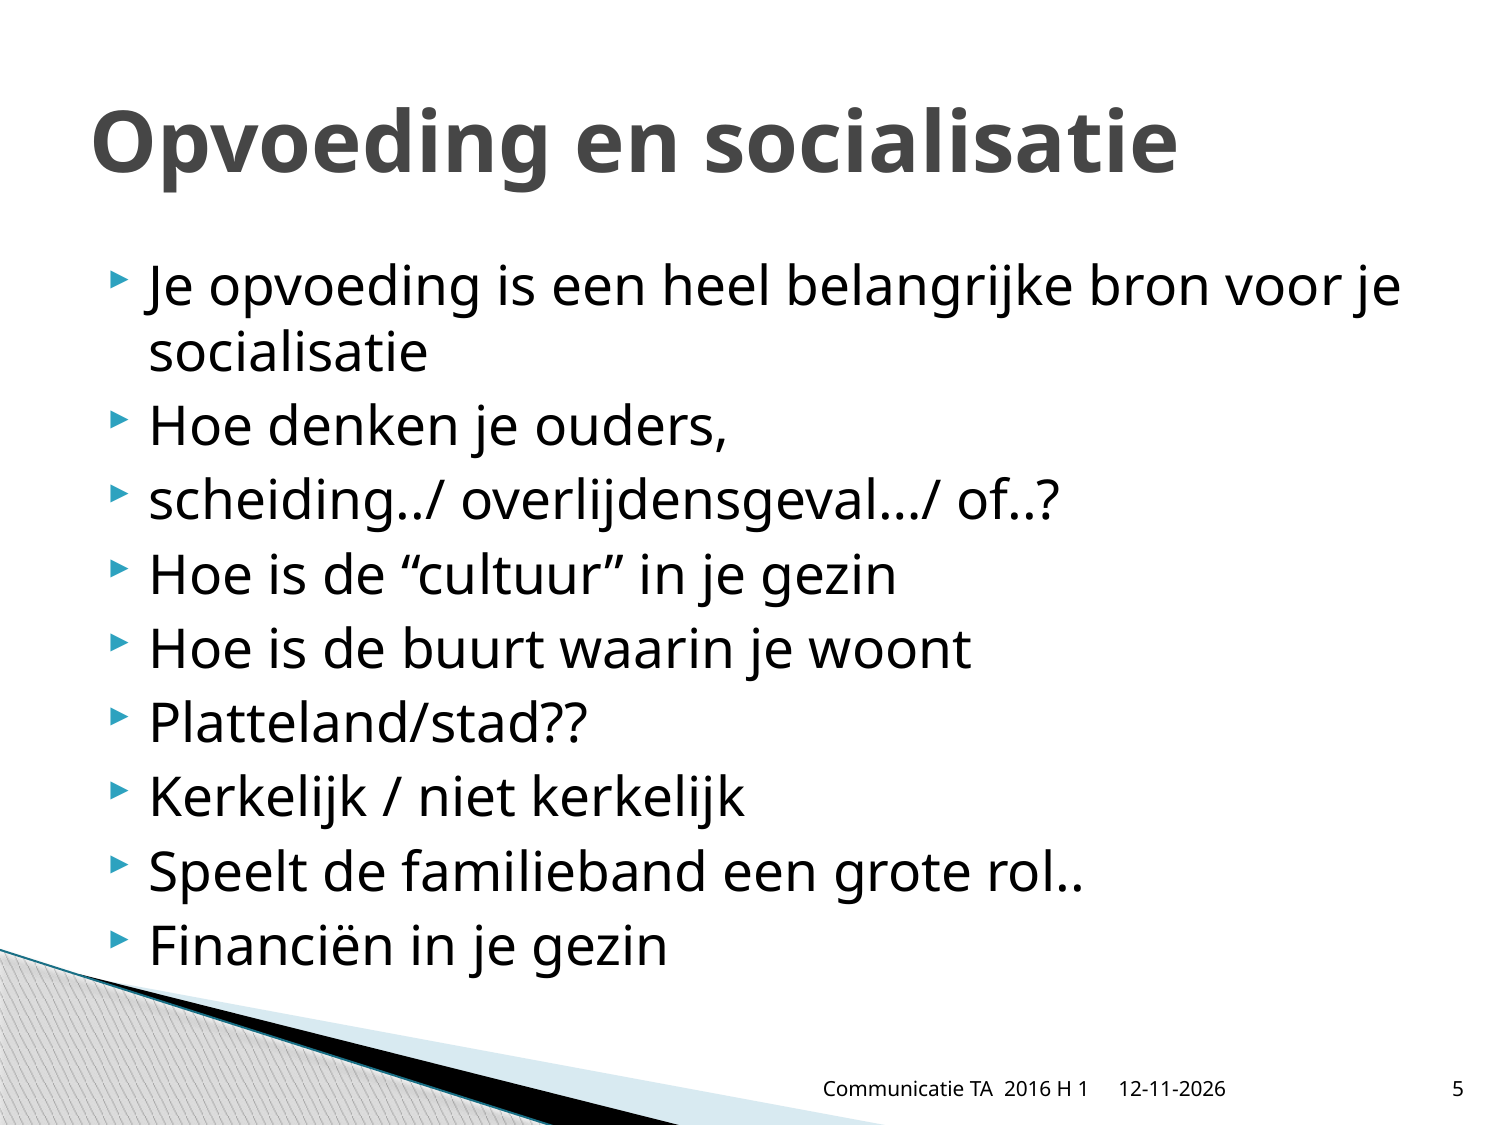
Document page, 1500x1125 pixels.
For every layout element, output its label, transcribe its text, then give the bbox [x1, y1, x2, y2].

title Opvoeding en socialisatie [75, 45, 1425, 233]
list Je opvoeding is een heel belangrijke bron voor je socialisatie Hoe denken je ouders, scheiding../ overlijdensgeval…/ of..? Hoe is de “cultuur” in je gezin Hoe is de buurt waarin je woont Platteland/stad?? Kerkelijk / niet kerkelijk Speelt de familieband een grote rol.. Financiën in je gezin [75, 243, 1425, 986]
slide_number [1105, 1051, 1418, 1112]
footer Communicatie TA 2016 H 1 [718, 1051, 1105, 1112]
slide_number 5 [1418, 1051, 1479, 1112]
